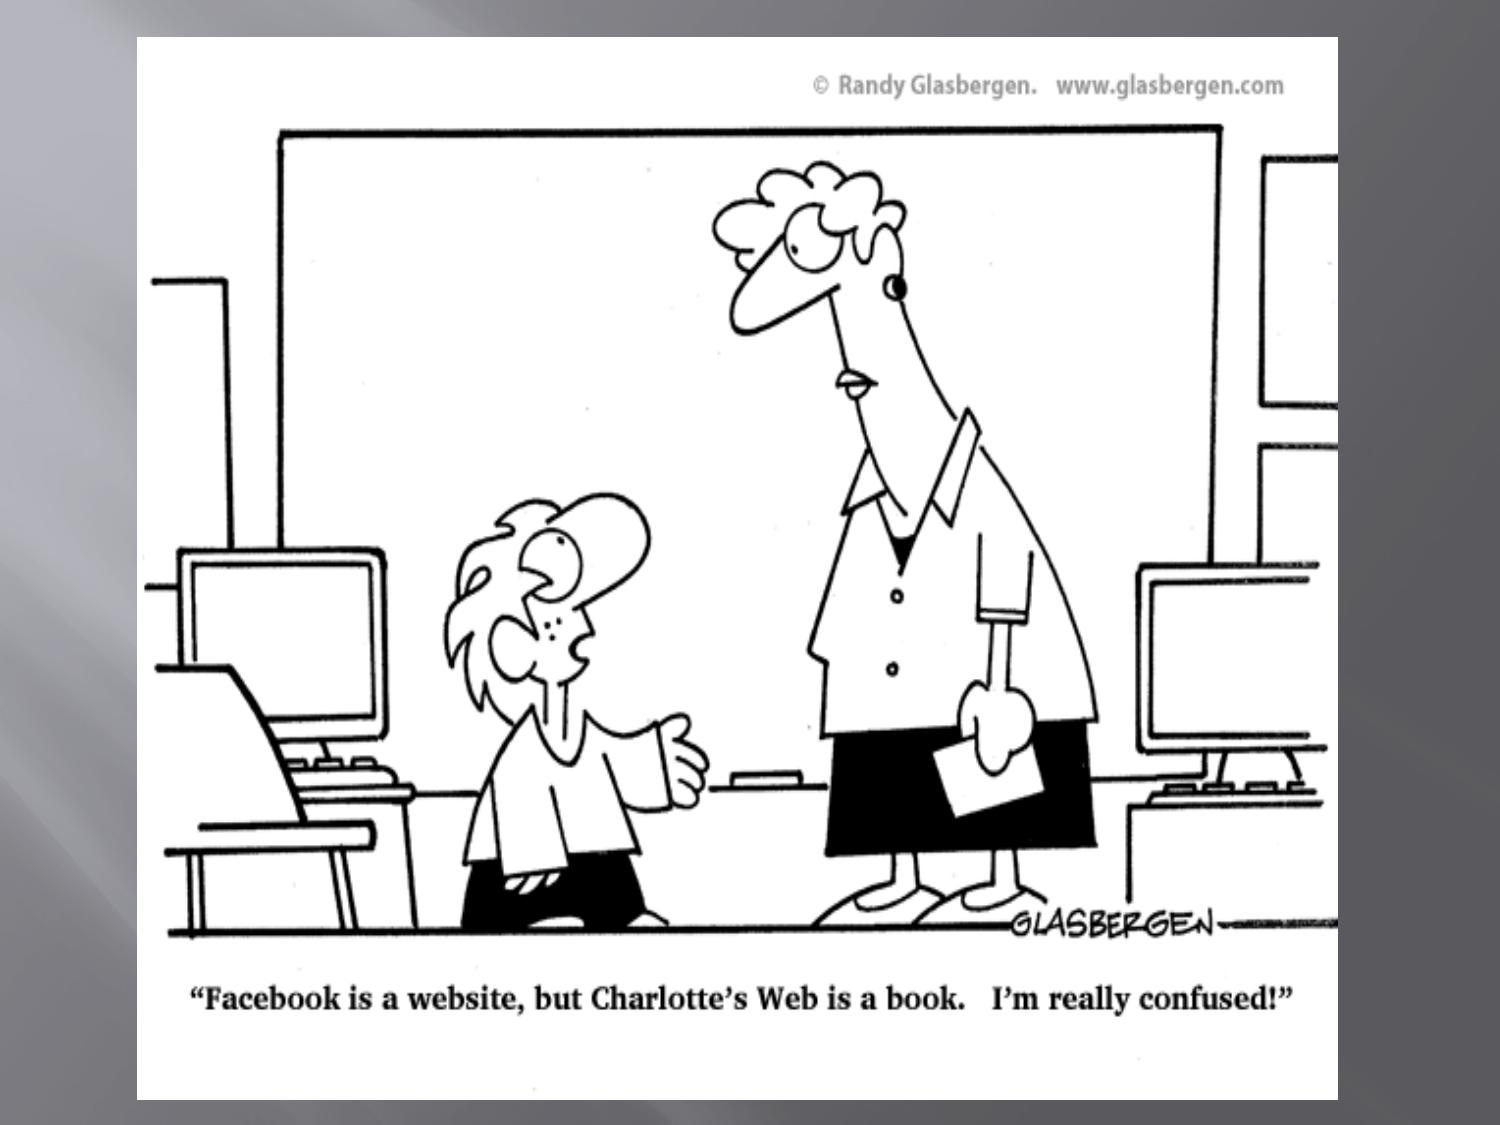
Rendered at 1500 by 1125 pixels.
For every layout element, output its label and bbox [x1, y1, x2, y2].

list [137, 37, 1338, 1101]
